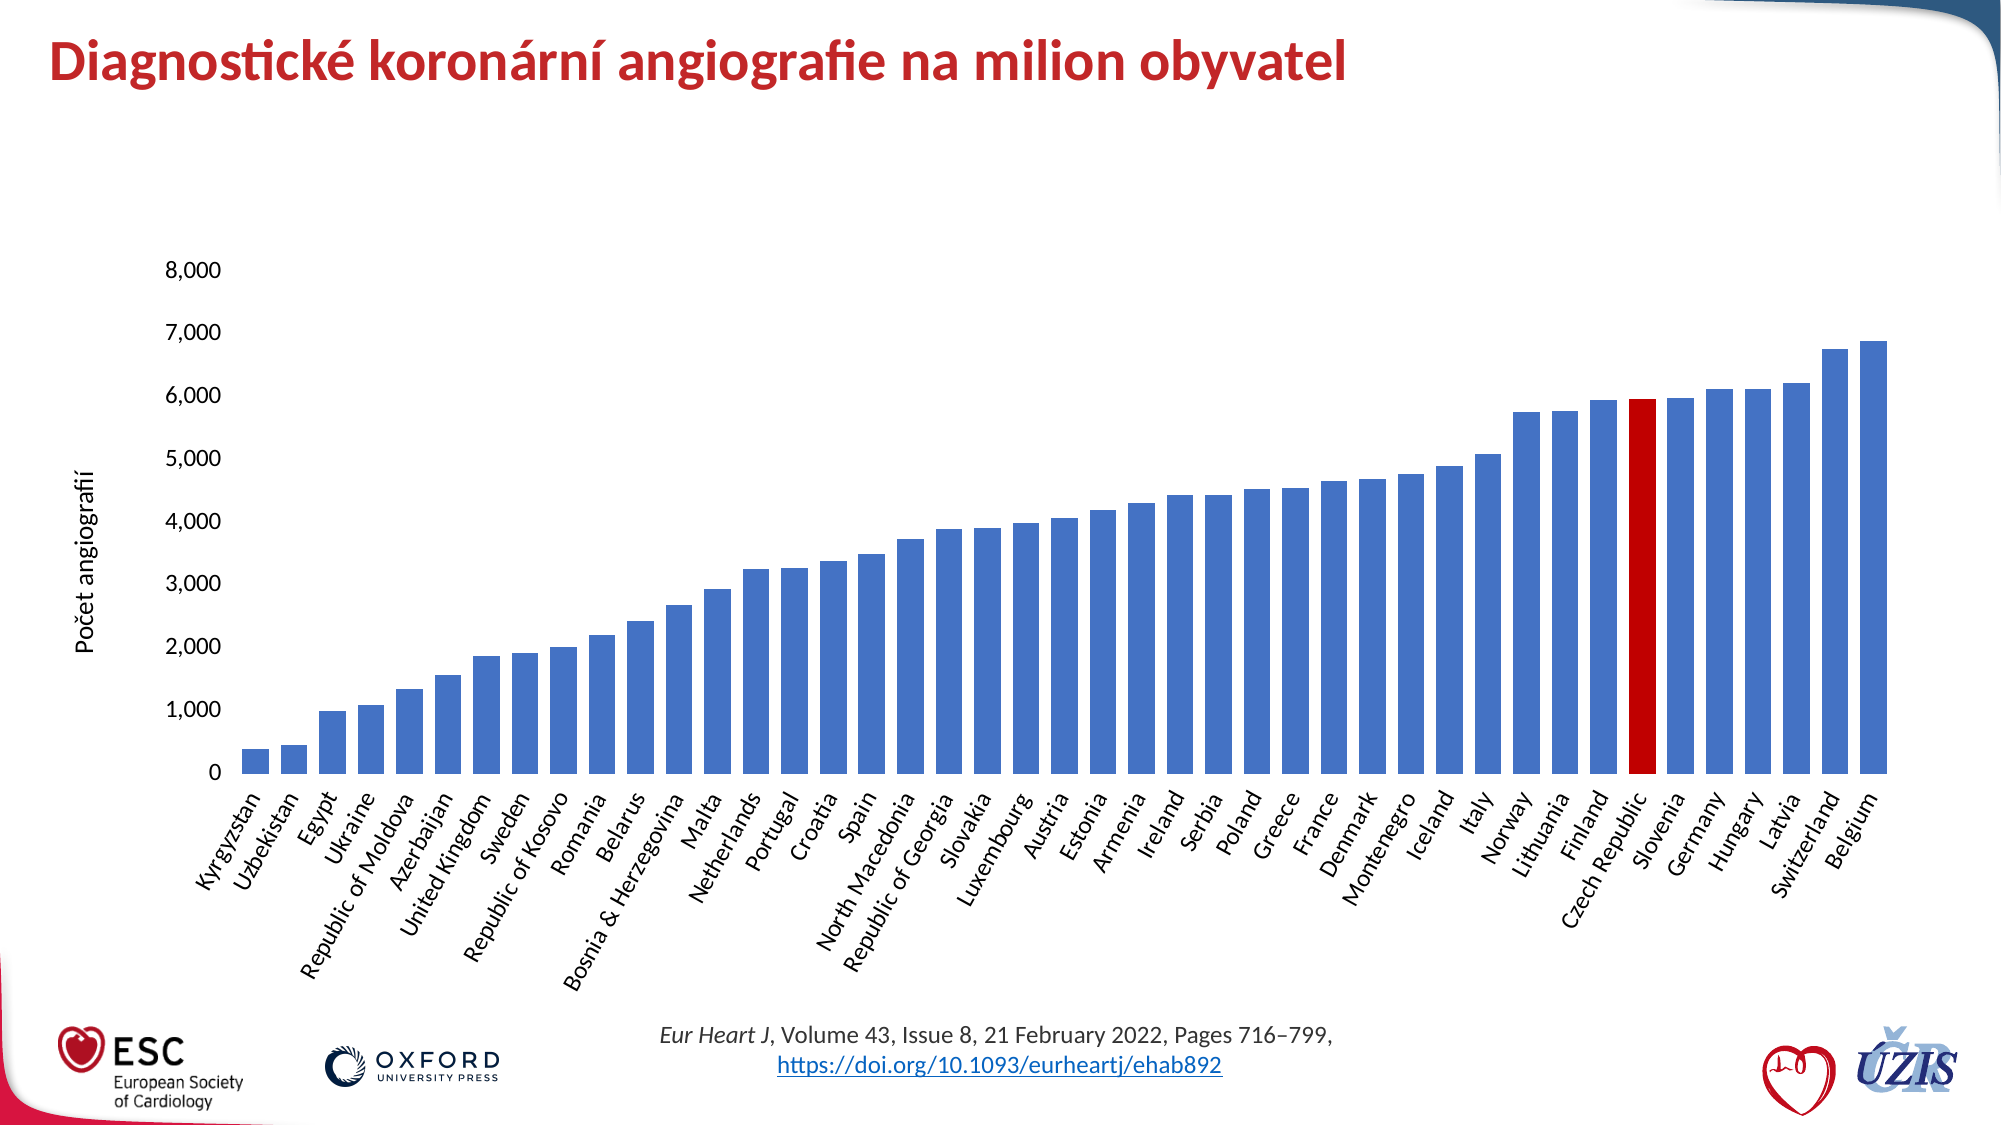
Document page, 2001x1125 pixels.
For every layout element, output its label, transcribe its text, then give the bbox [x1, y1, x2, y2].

picture [325, 1046, 499, 1087]
picture [58, 1026, 243, 1111]
title Diagnostické koronární angiografie na milion obyvatel [21, 6, 1979, 118]
text_box Eur Heart J, Volume 43, Issue 8, 21 February 2022, Pages 716–799, https://doi.org/10.1093/eurheartj/ehab892 [581, 1012, 1419, 1125]
chart [129, 243, 1929, 1012]
text_box Počet angiografií [58, 456, 106, 669]
